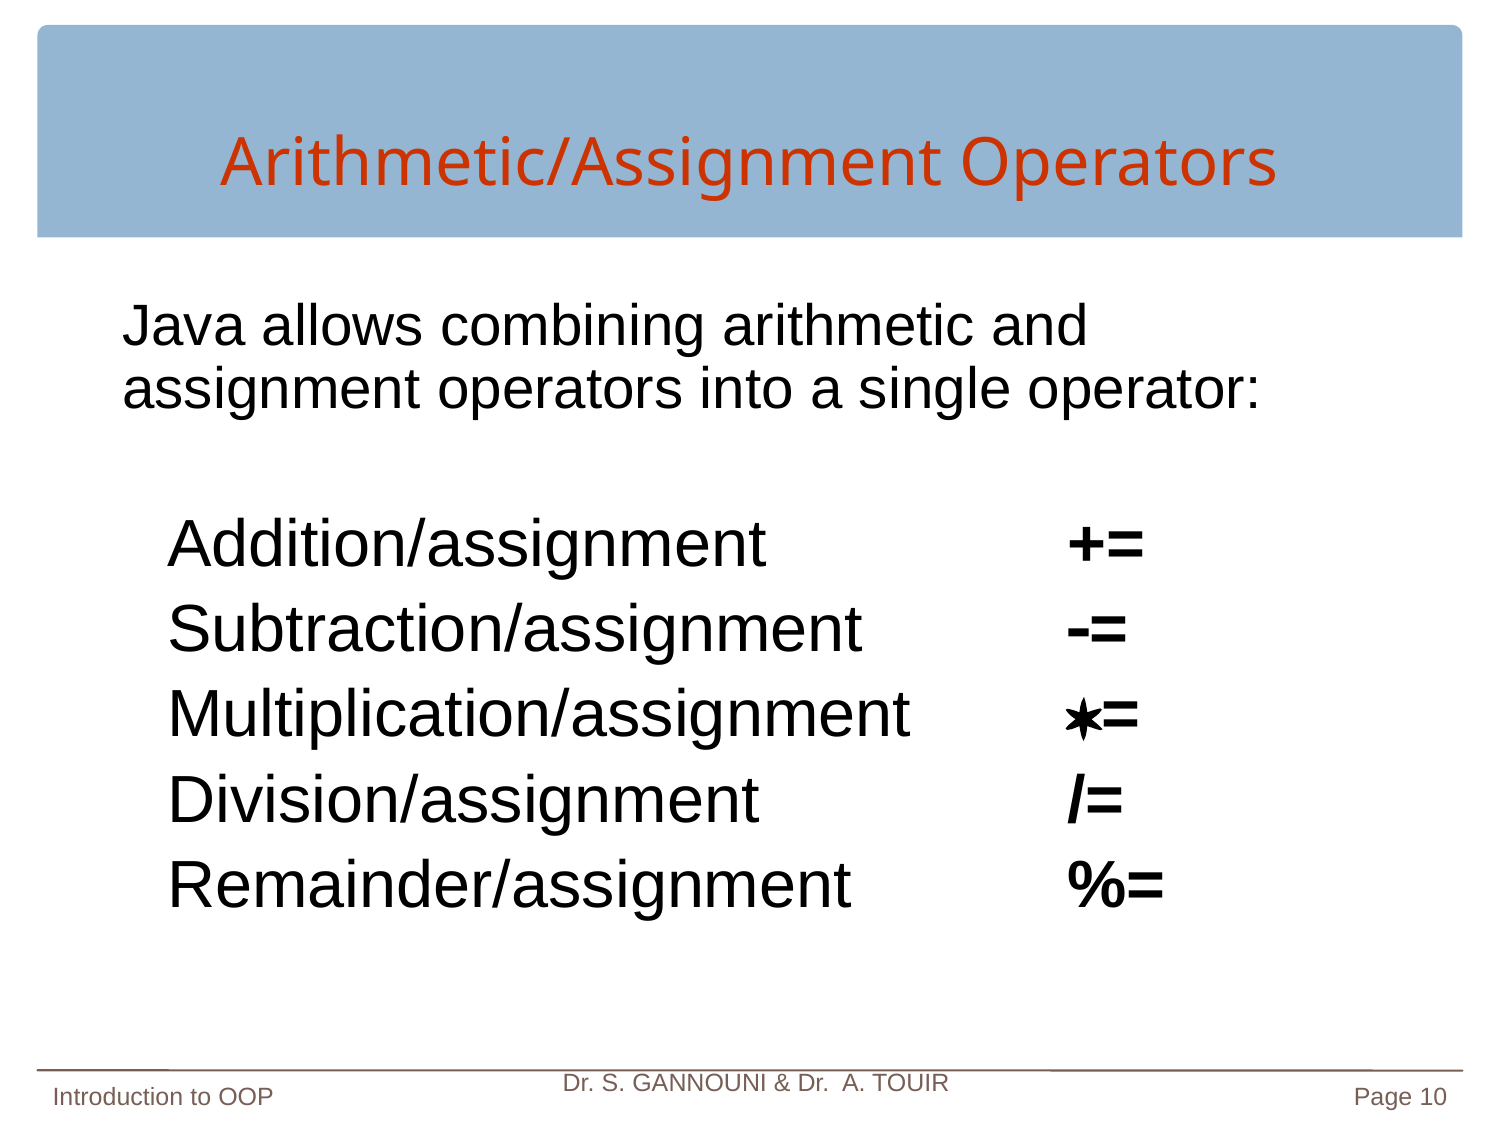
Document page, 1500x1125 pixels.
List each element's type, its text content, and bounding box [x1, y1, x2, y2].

list Java allows combining arithmetic and assignment operators into a single operator: Addition/assignment += Subtraction/assignment = Multiplication/assignment = Division/assignment /= Remainder/assignment %= [62, 287, 1413, 1051]
title Arithmetic/Assignment Operators [112, 62, 1388, 176]
slide_number Page 10 [1112, 1069, 1463, 1123]
slide_number Introduction to OOP [37, 1069, 388, 1123]
footer Dr. S. GANNOUNI & Dr. A. TOUIR [474, 1069, 1038, 1123]
